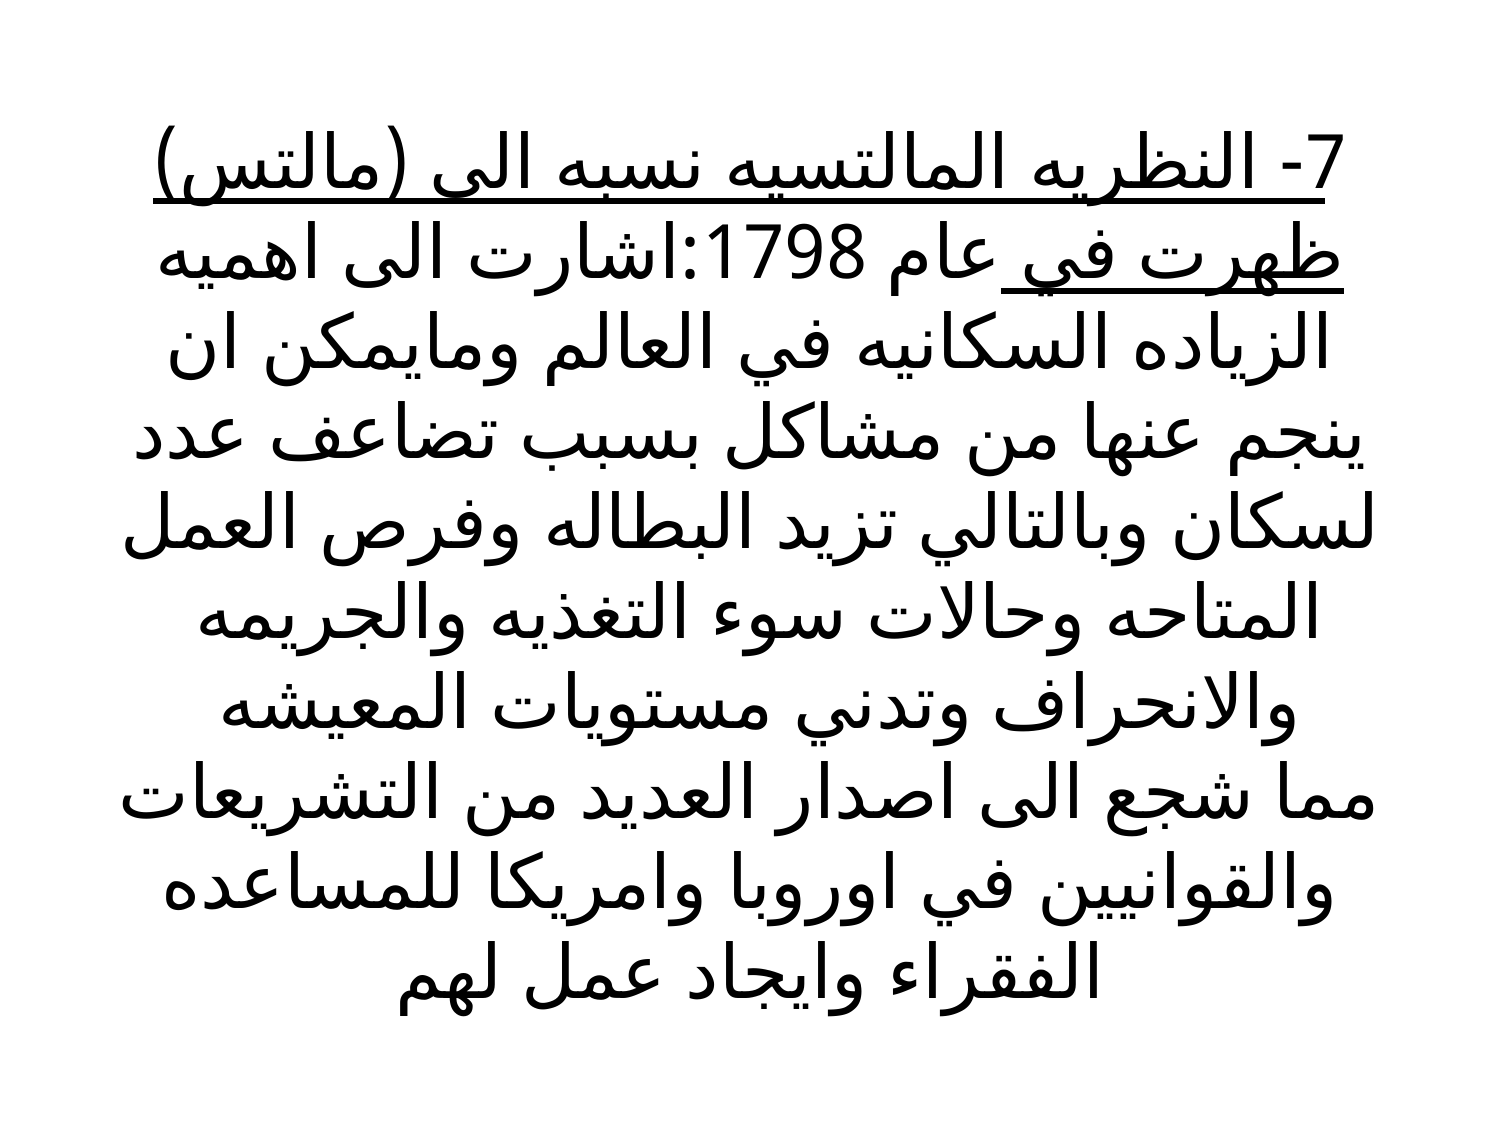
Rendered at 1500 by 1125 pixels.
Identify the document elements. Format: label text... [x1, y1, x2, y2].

title 7- النظريه المالتسيه نسبه الى (مالتس) ظهرت في عام 1798:اشارت الى اهميه الزياده السكانيه في العالم ومايمكن ان ينجم عنها من مشاكل بسبب تضاعف عدد لسكان وبالتالي تزيد البطاله وفرص العمل المتاحه وحالات سوء التغذيه والجريمه والانحراف وتدني مستويات المعيشه مما شجع الى اصدار العديد من التشريعات والقوانيين في اوروبا وامريكا للمساعده الفقراء وايجاد عمل لهم [75, 45, 1425, 1083]
